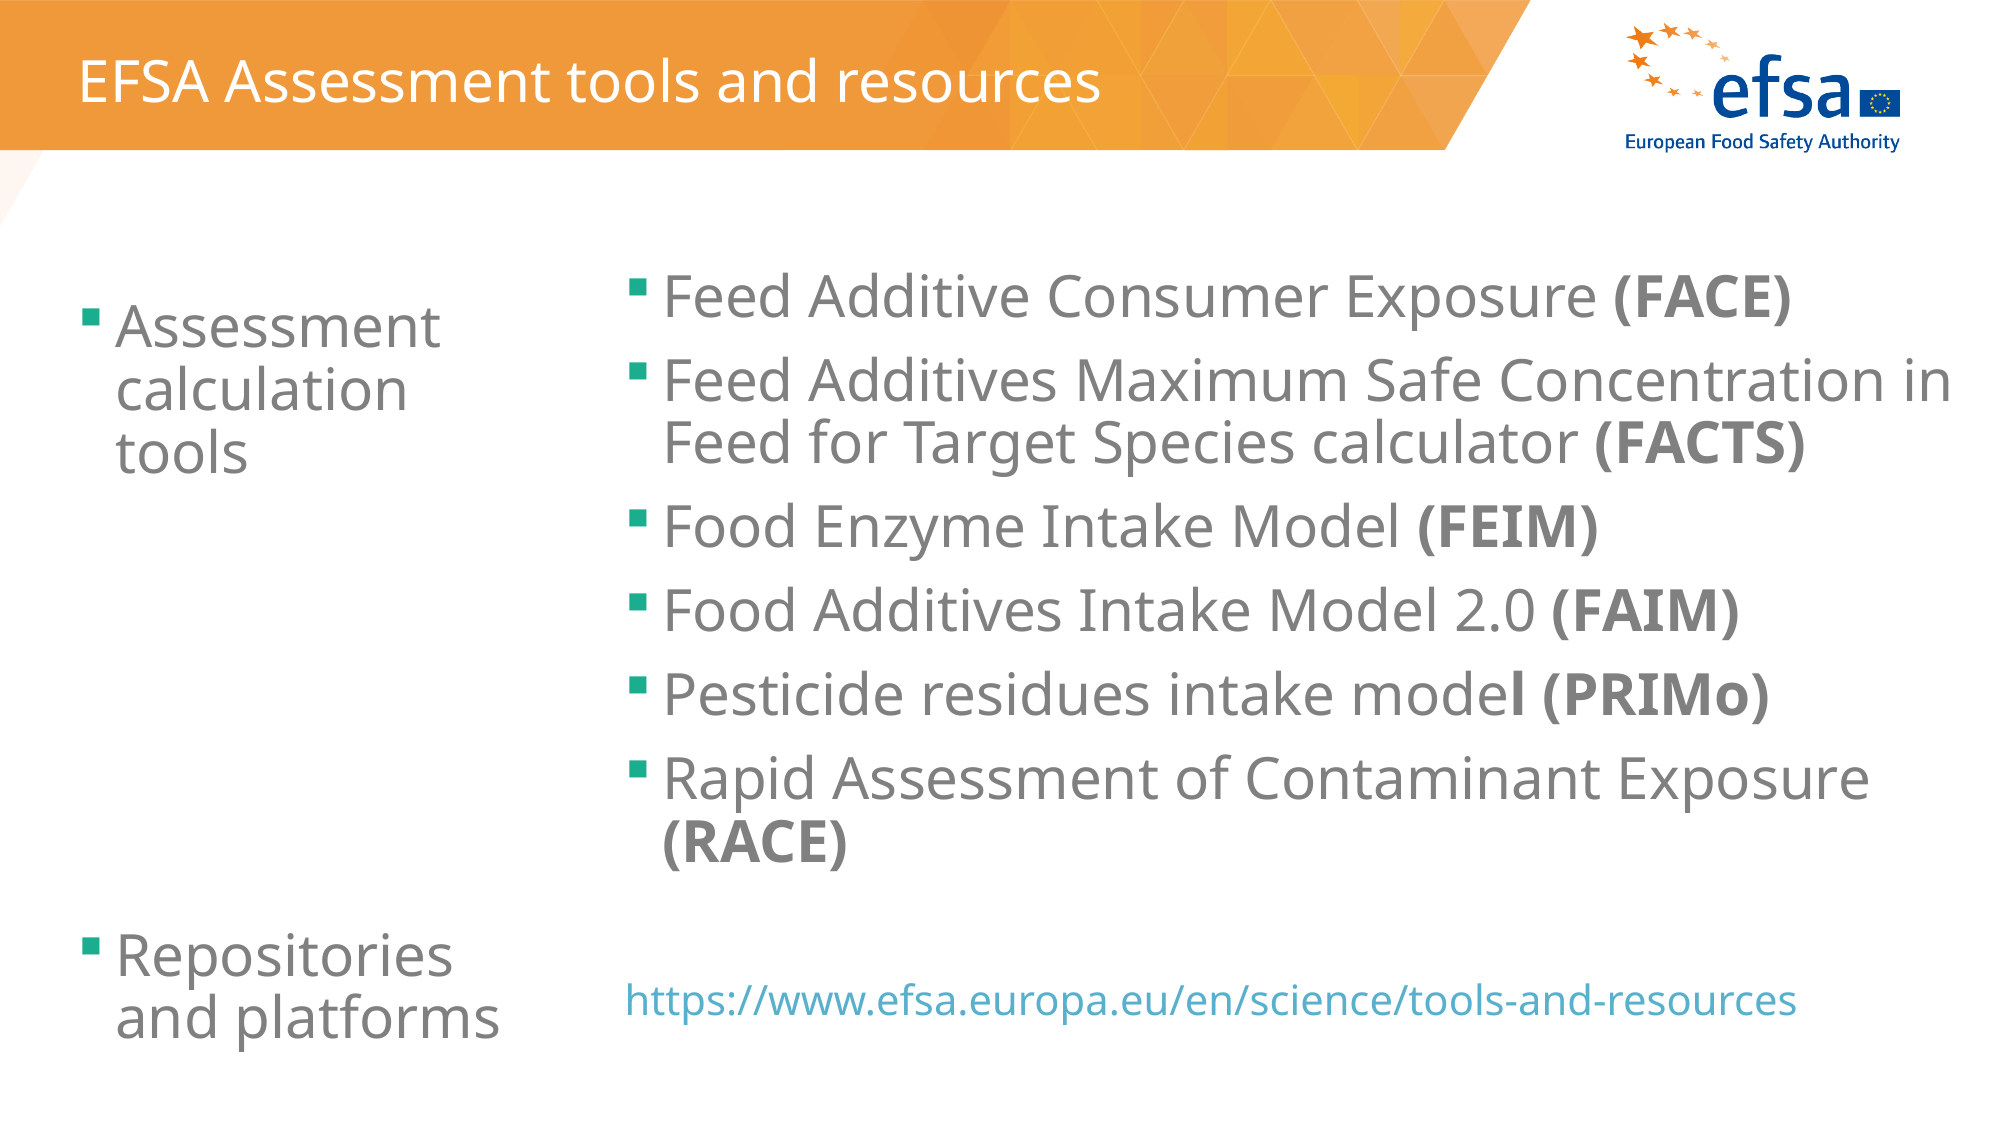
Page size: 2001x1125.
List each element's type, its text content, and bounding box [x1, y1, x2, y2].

list Feed Additive Consumer Exposure (FACE) Feed Additives Maximum Safe Concentration in Feed for Target Species calculator (FACTS) Food Enzyme Intake Model (FEIM) Food Additives Intake Model 2.0 (FAIM) Pesticide residues intake model (PRIMo) Rapid Assessment of Contaminant Exposure (RACE) https://www.efsa.europa.eu/en/science/tools-and-resources [609, 259, 2000, 1043]
picture [0, 0, 2000, 1125]
title EFSA Assessment tools and resources [63, 10, 1743, 158]
list Assessment calculation tools Repositories and platforms [63, 289, 570, 1073]
